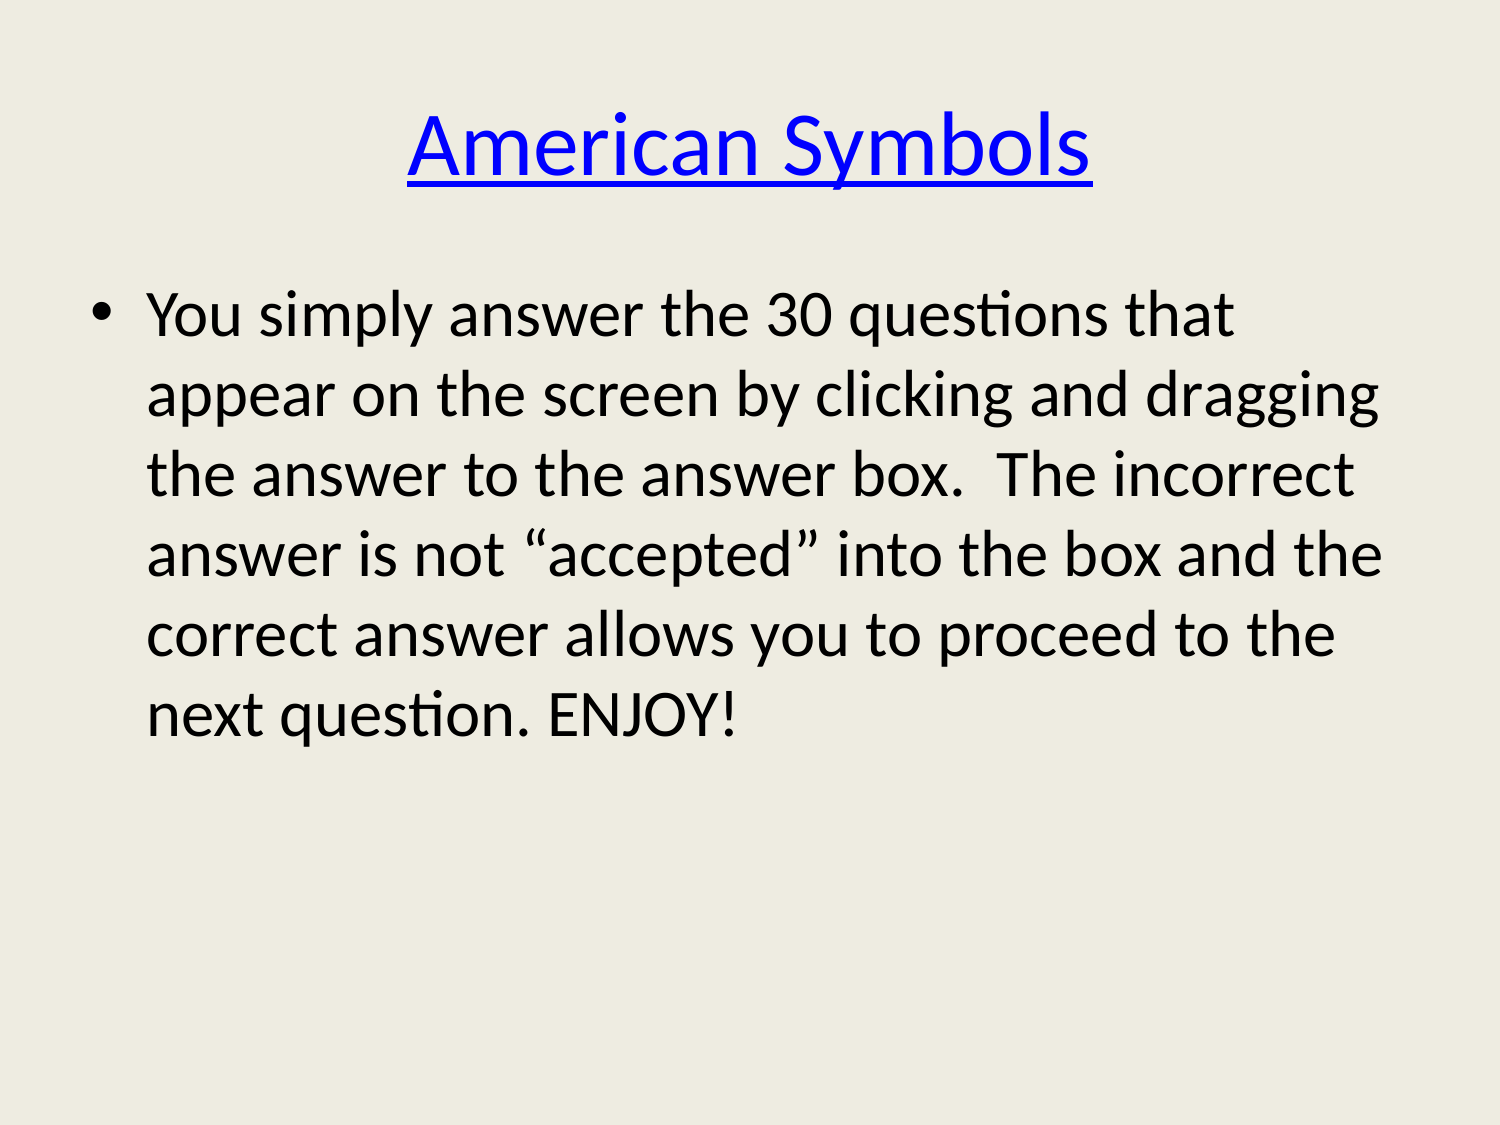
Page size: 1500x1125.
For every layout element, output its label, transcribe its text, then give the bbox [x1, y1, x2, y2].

list You simply answer the 30 questions that appear on the screen by clicking and dragging the answer to the answer box. The incorrect answer is not “accepted” into the box and the correct answer allows you to proceed to the next question. ENJOY! [75, 262, 1425, 1005]
title American Symbols [75, 45, 1425, 233]
